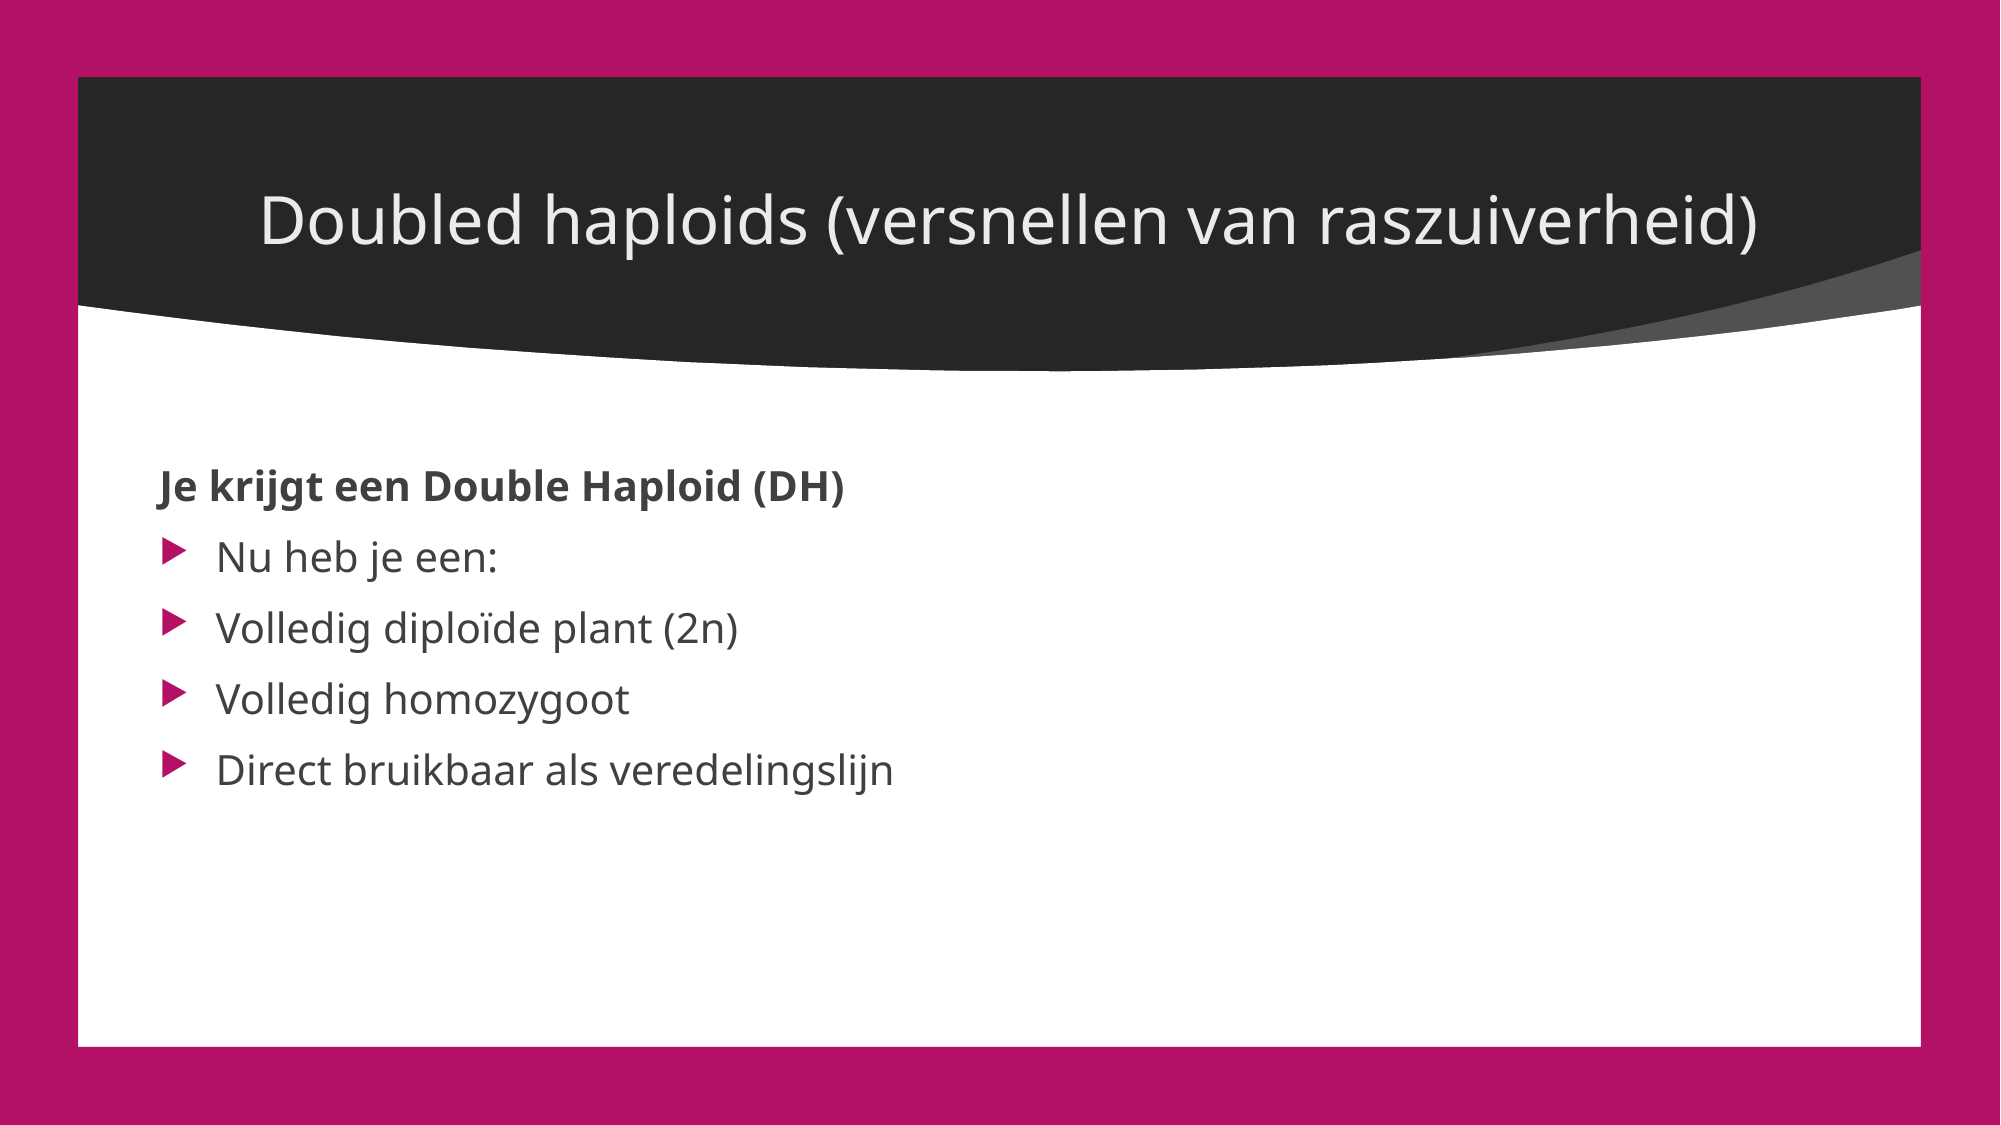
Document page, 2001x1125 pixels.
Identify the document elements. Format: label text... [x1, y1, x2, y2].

list Je krijgt een Double Haploid (DH) Nu heb je een: Volledig diploïde plant (2n) Volledig homozygoot Direct bruikbaar als veredelingslijn [144, 452, 1724, 988]
text_box [0, 0, 2000, 1125]
text_box [79, 78, 1920, 1046]
title Doubled haploids (versnellen van raszuiverheid) [200, 137, 1819, 298]
